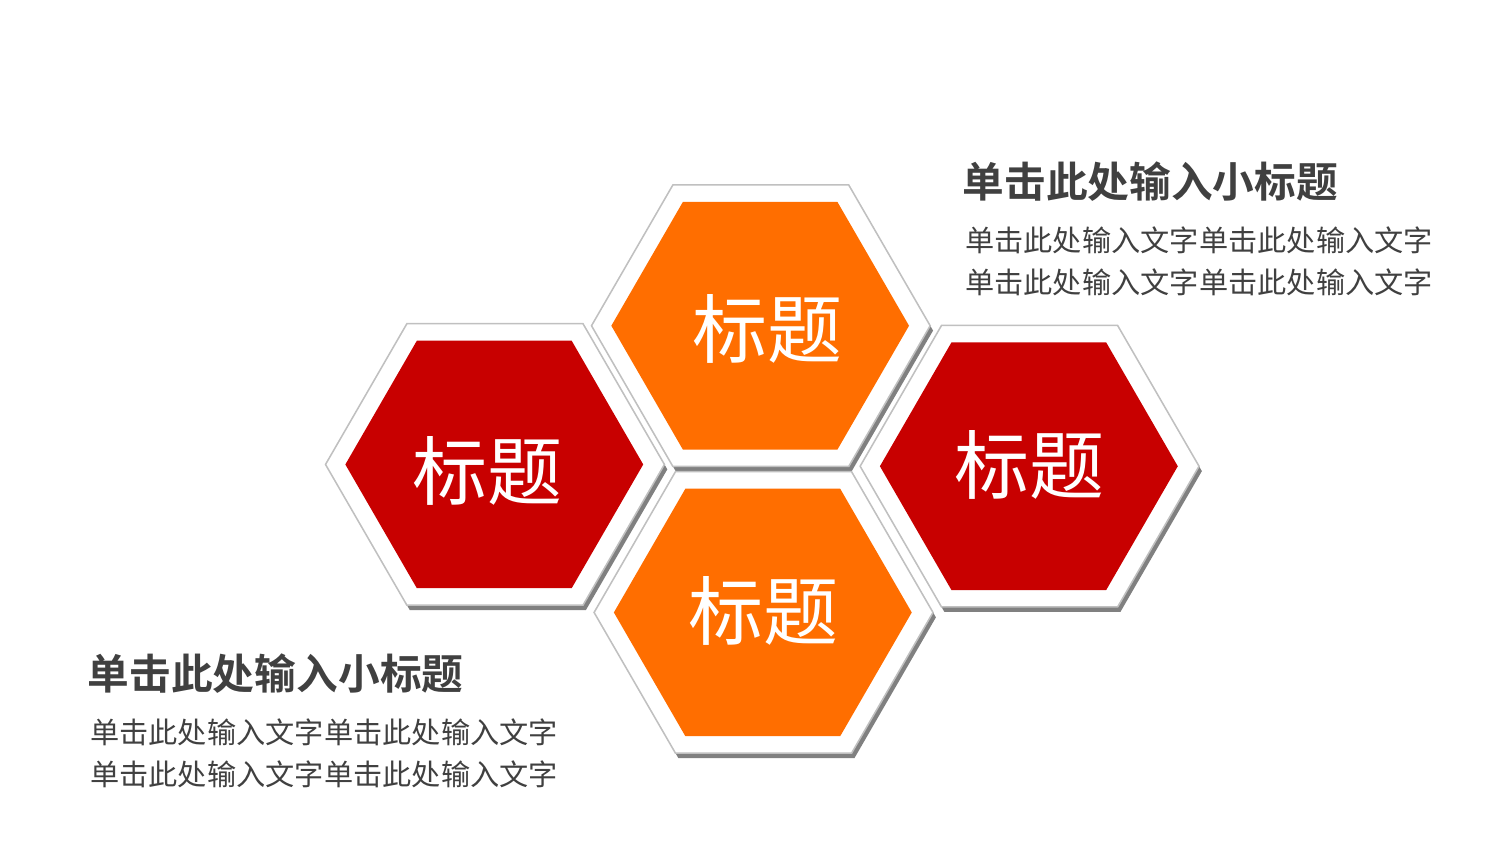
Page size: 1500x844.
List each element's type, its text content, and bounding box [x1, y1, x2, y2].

title 点击此处添加标题 [103, 44, 1397, 208]
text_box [860, 325, 1202, 612]
text_box 单击此处输入小标题 [87, 638, 498, 697]
text_box 单击此处输入文字单击此处输入文字 单击此处输入文字单击此处输入文字 [950, 208, 1485, 307]
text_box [591, 184, 933, 471]
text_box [325, 323, 668, 611]
text_box 单击此处输入小标题 [962, 146, 1373, 206]
text_box 单击此处输入文字单击此处输入文字 单击此处输入文字单击此处输入文字 [75, 699, 610, 799]
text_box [594, 471, 936, 759]
